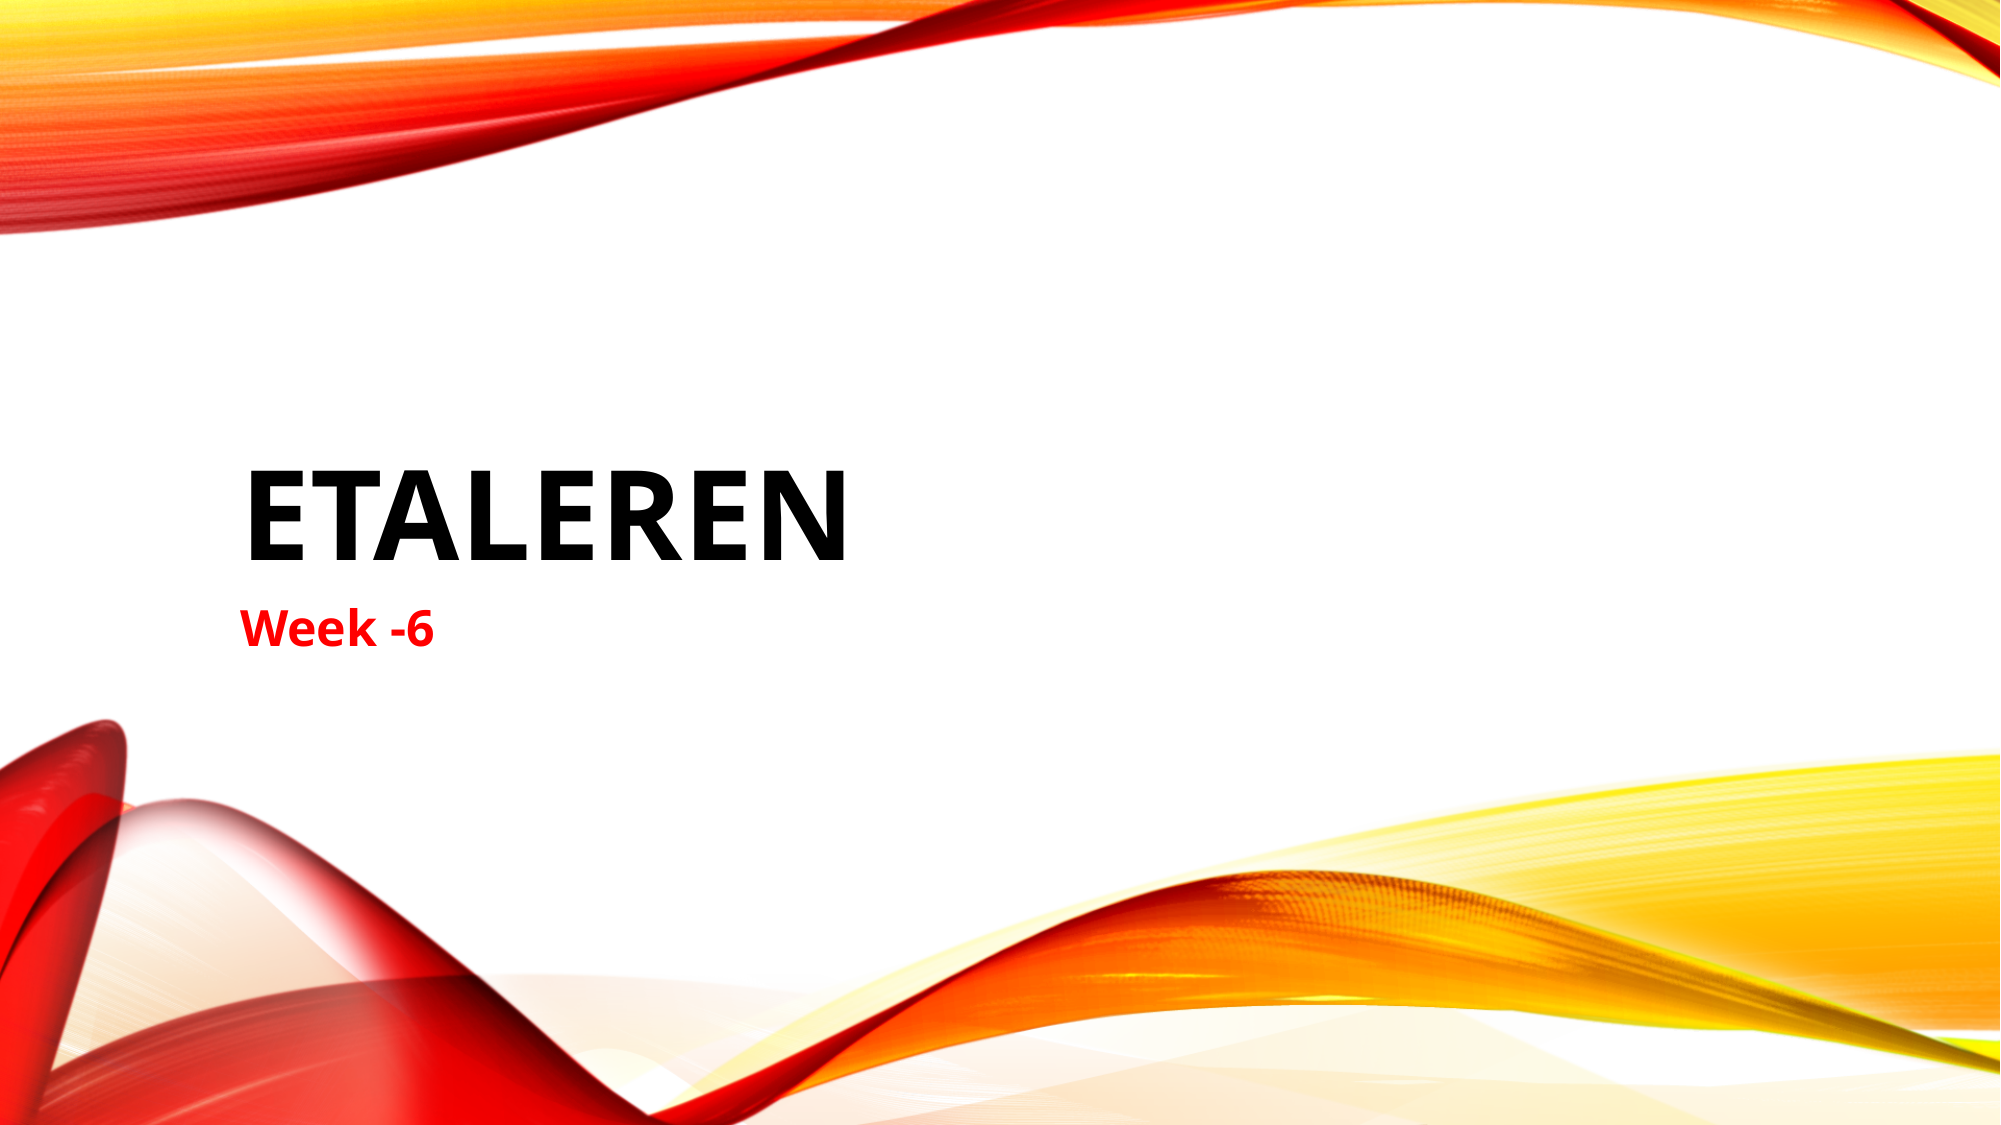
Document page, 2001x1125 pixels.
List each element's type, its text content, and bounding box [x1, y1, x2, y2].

picture [0, 717, 2000, 1125]
picture [0, 0, 2000, 237]
subtitle Week -6 [225, 595, 1775, 709]
title Etaleren [225, 295, 1775, 595]
